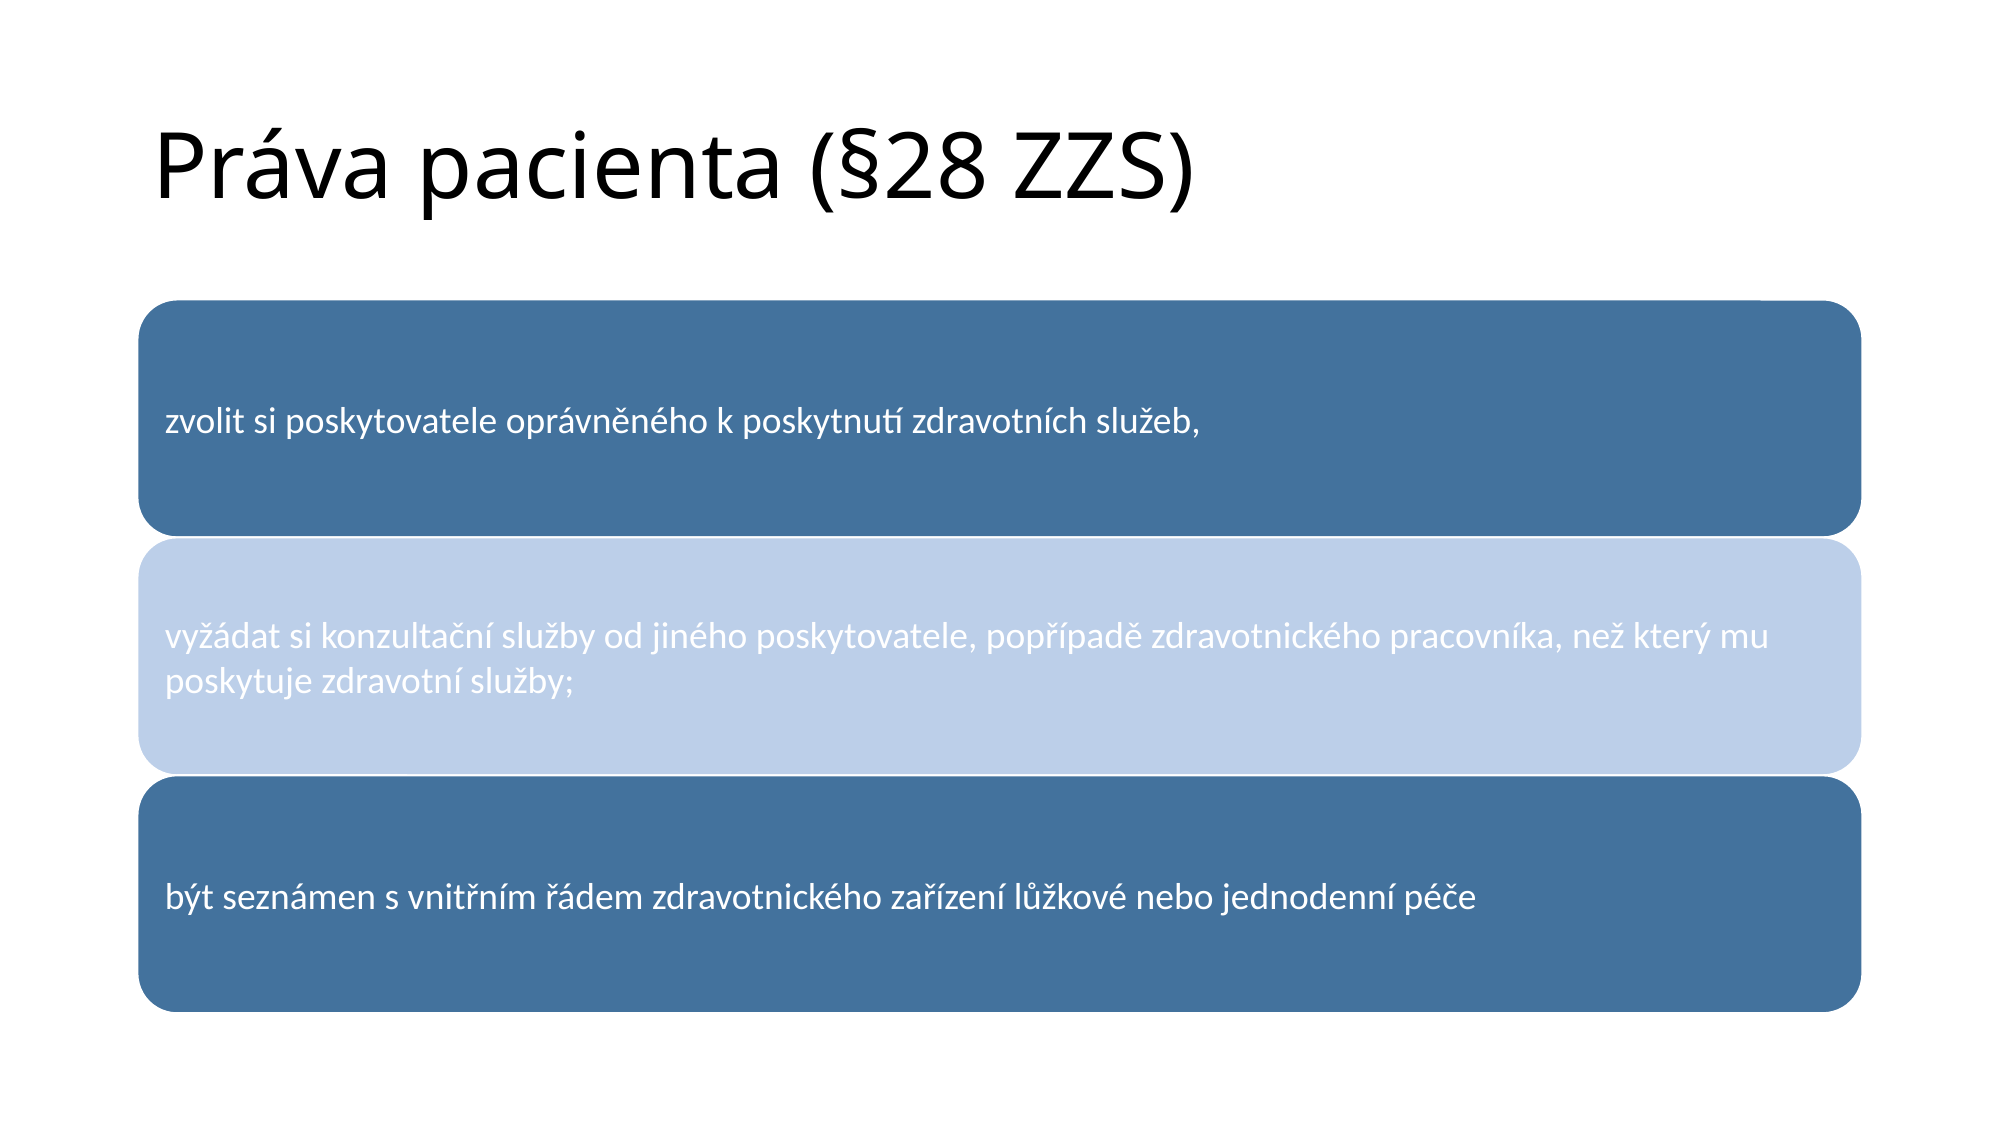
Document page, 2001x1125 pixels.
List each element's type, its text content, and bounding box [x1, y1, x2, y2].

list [137, 299, 1863, 1014]
title Práva pacienta (§28 ZZS) [137, 59, 1863, 278]
